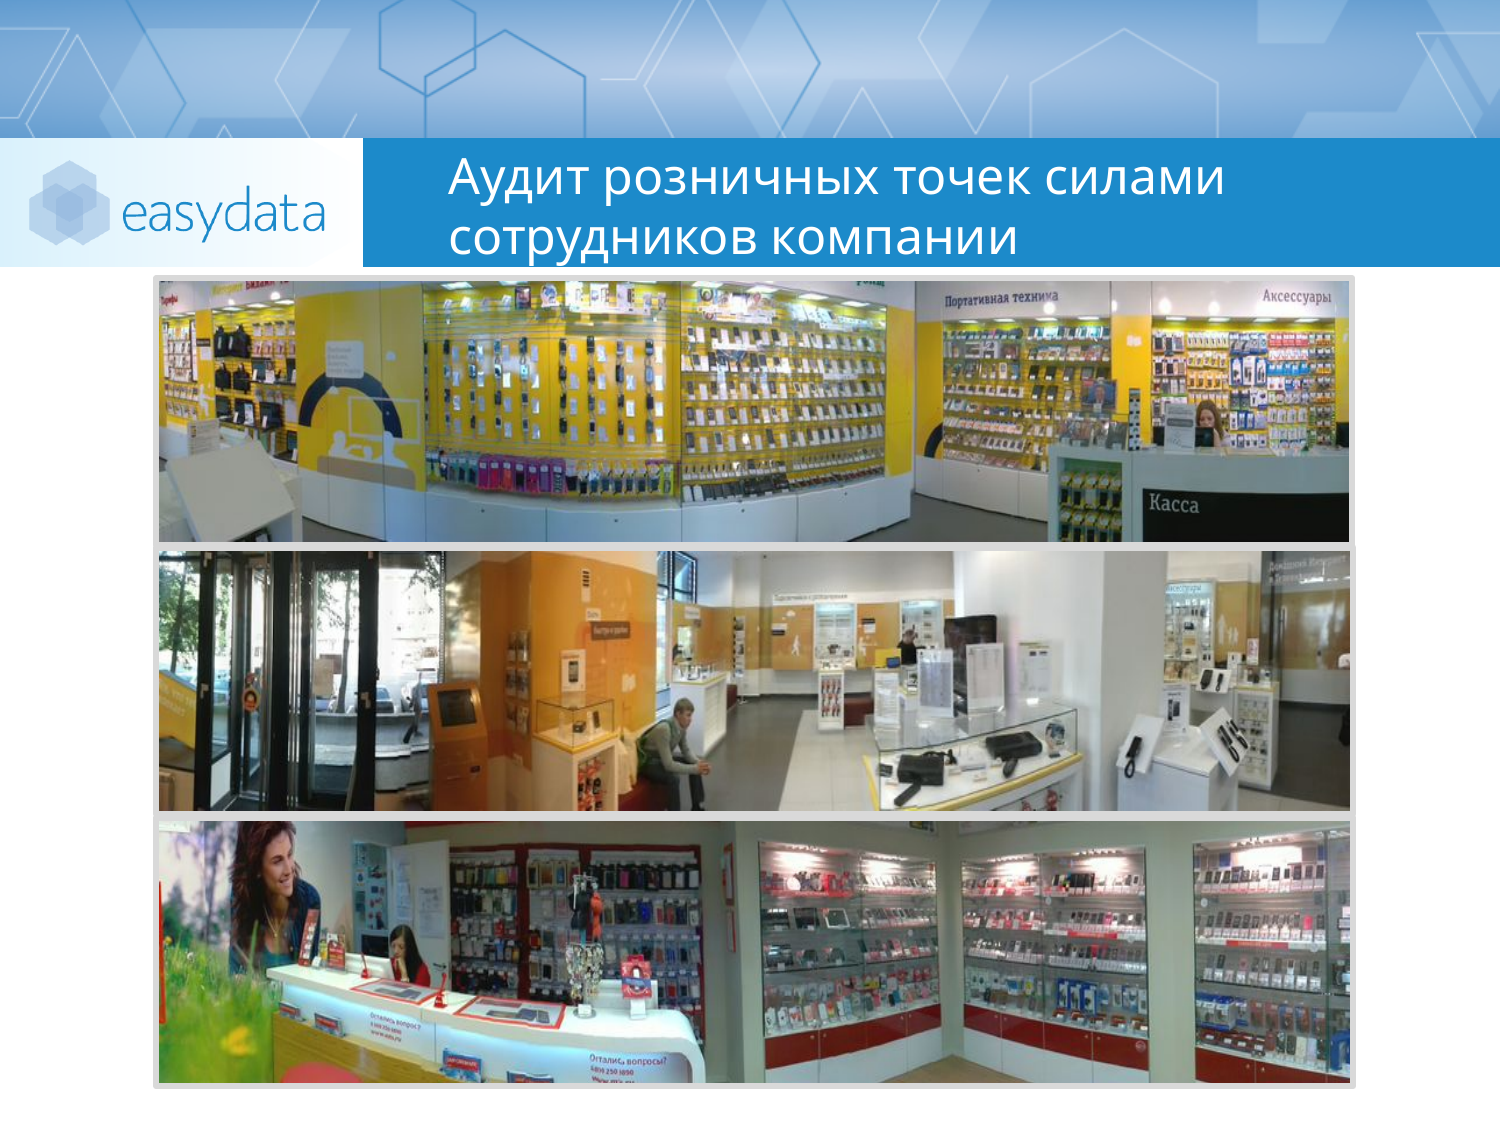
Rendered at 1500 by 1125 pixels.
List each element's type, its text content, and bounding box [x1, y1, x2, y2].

picture [0, 0, 1500, 267]
picture [159, 550, 1351, 812]
title Аудит розничных точек силами сотрудников компании [433, 137, 1500, 230]
picture [159, 281, 1350, 542]
picture [159, 820, 1351, 1084]
